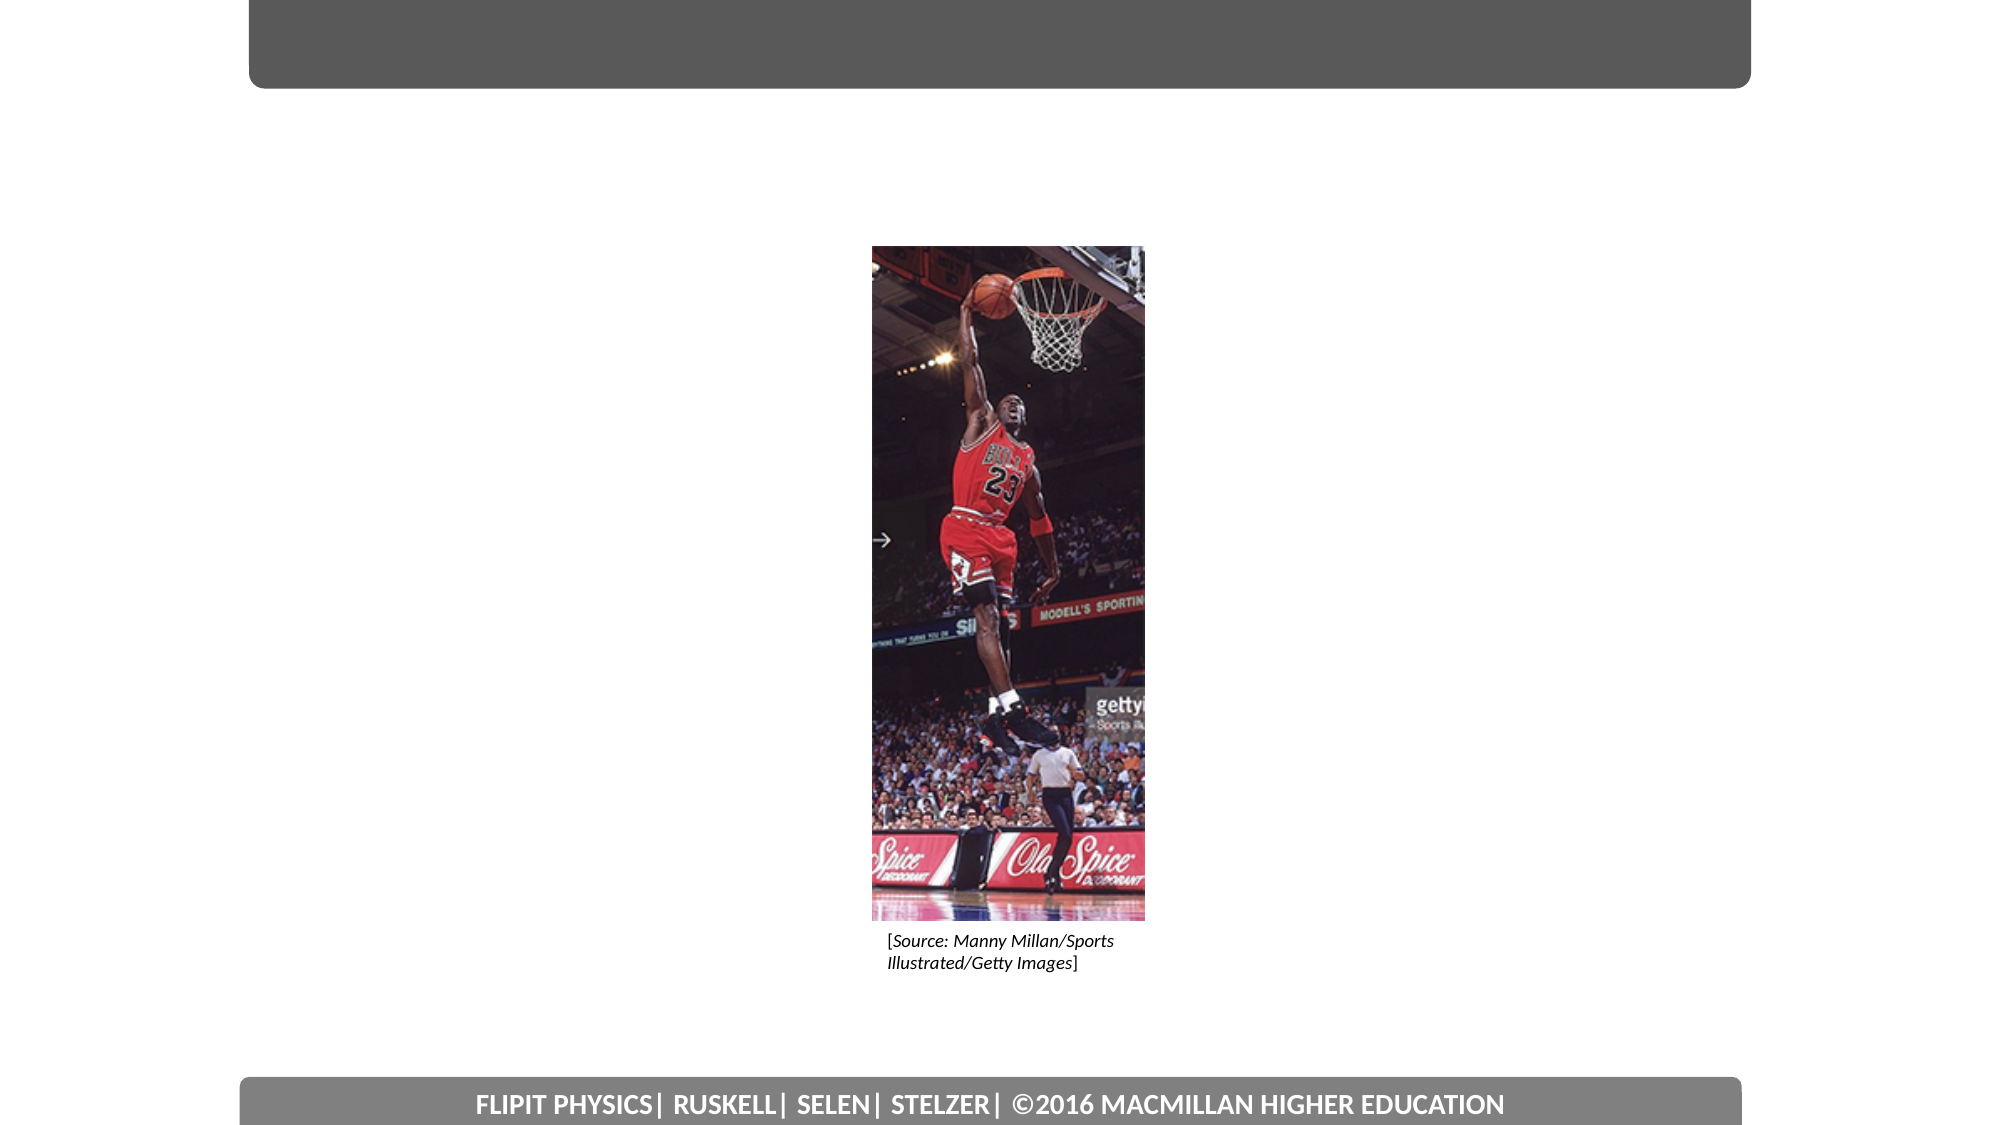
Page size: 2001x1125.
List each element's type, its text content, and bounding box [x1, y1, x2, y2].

text_box [Source: Manny Millan/Sports Illustrated/Getty Images] [872, 921, 1145, 981]
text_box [240, 1077, 1741, 1125]
text_box [248, 0, 1752, 89]
picture [872, 245, 1145, 921]
